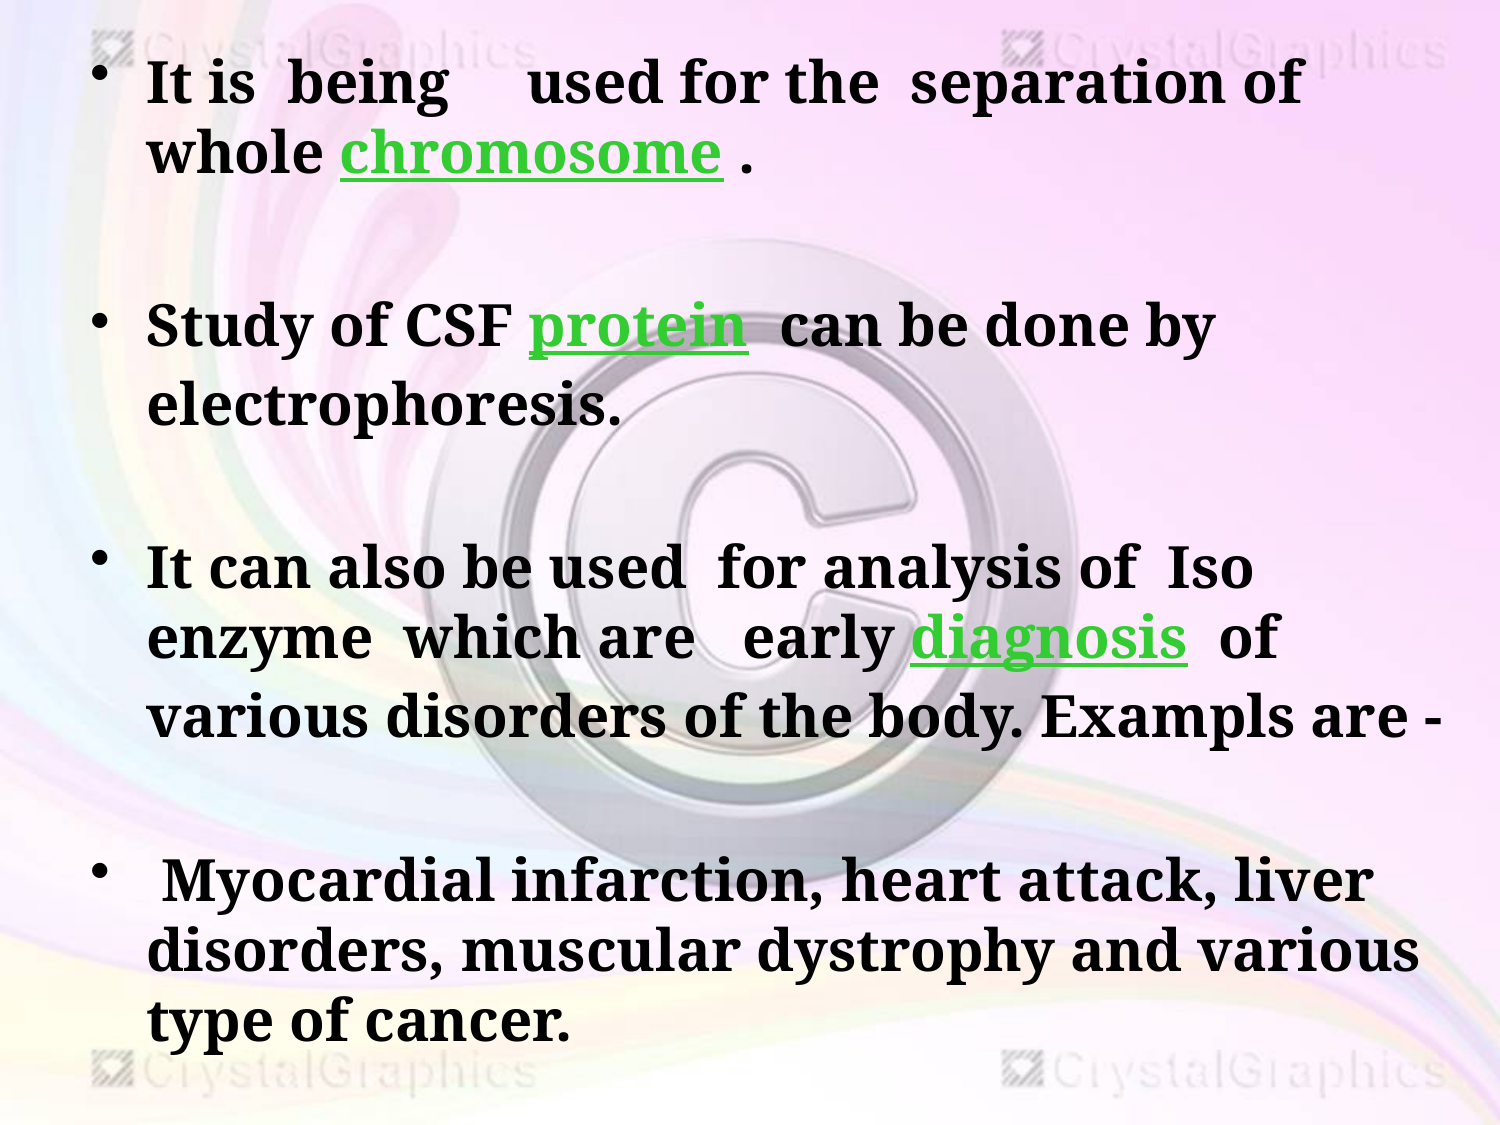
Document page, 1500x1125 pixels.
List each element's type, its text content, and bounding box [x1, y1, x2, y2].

list It is being used for the separation of whole chromosome . Study of CSF protein can be done by electrophoresis. It can also be used for analysis of Iso enzyme which are early diagnosis of various disorders of the body. Exampls are - Myocardial infarction, heart attack, liver disorders, muscular dystrophy and various type of cancer. [74, 37, 1500, 1063]
picture [0, 0, 1500, 1125]
